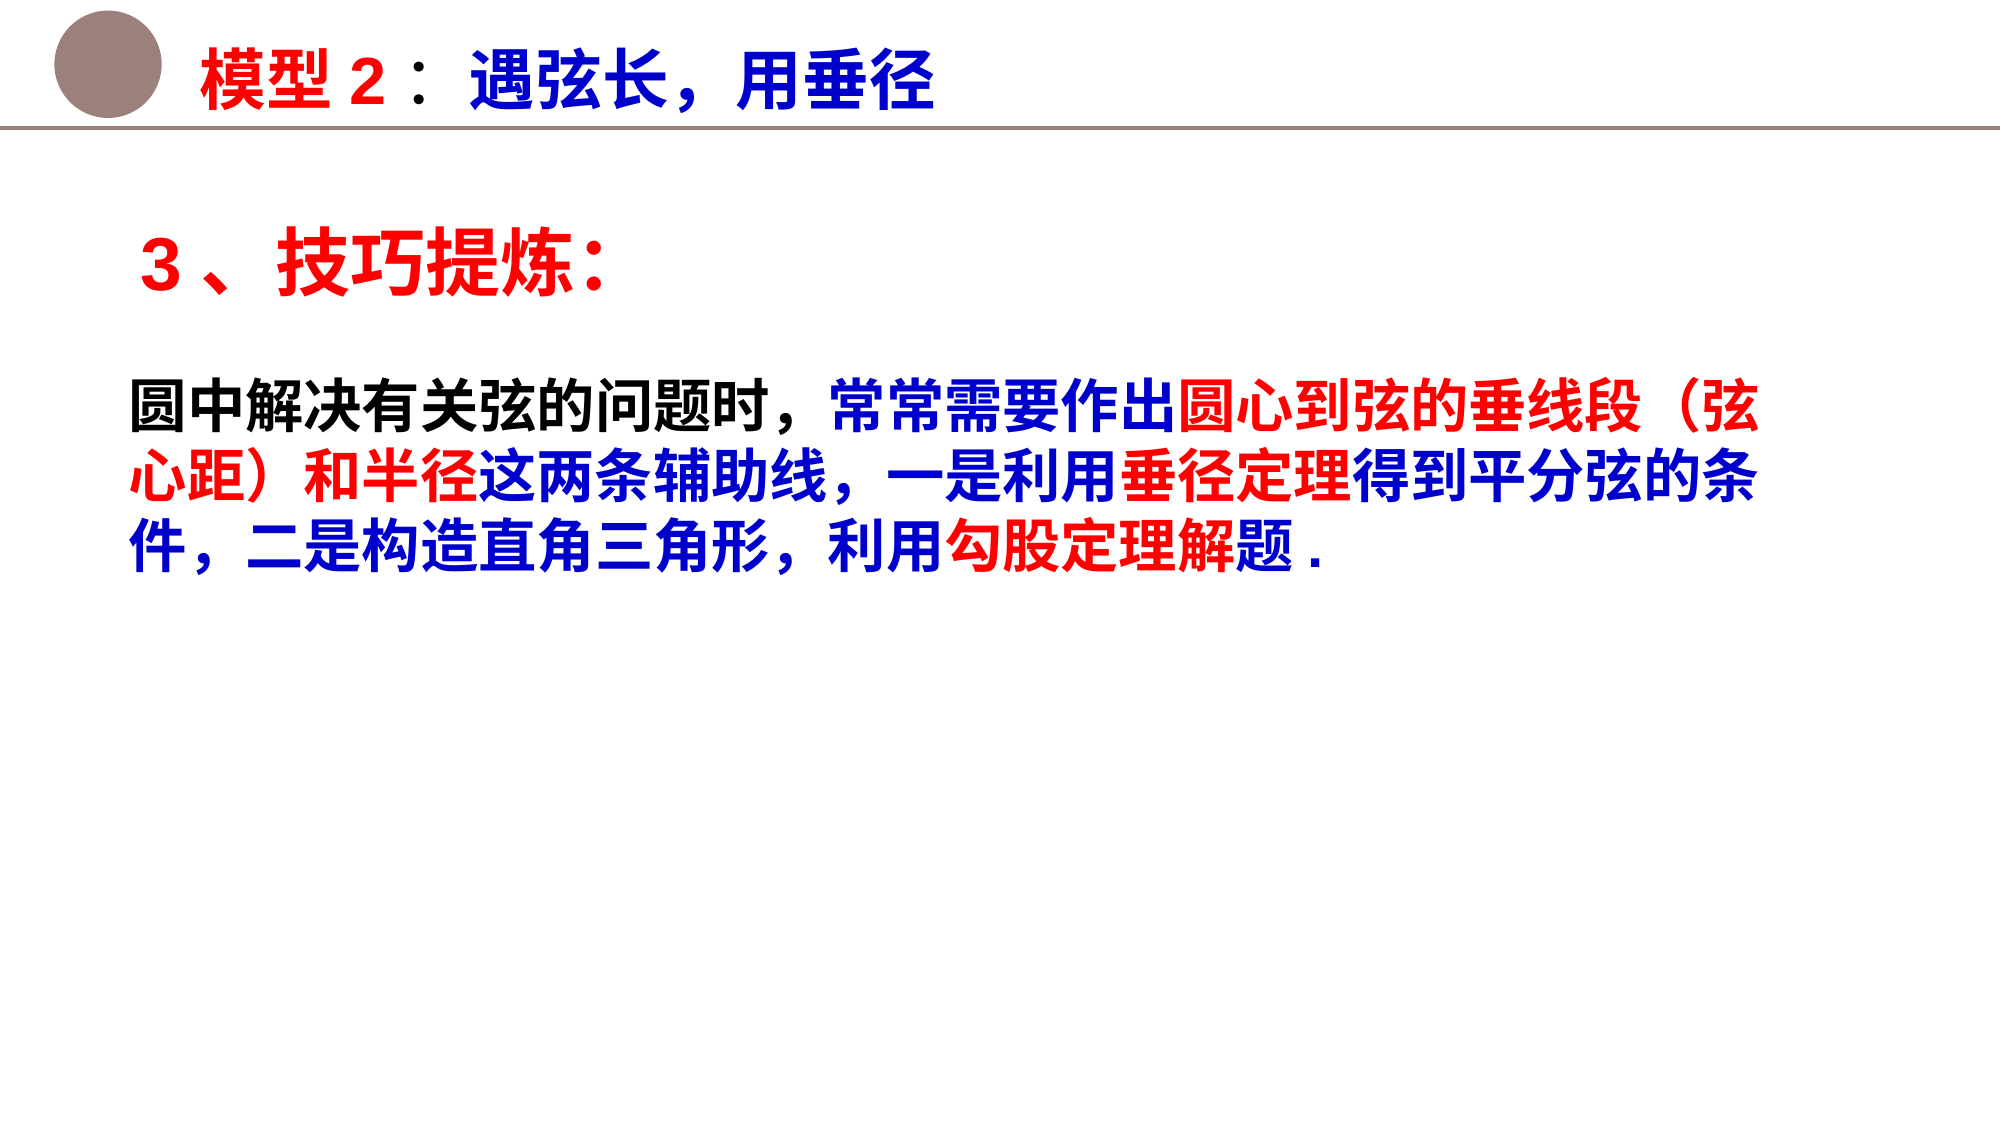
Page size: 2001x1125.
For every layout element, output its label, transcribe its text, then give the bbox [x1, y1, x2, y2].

text_box [53, 9, 163, 119]
text_box 3、技巧提炼： [125, 208, 1201, 313]
text_box 圆中解决有关弦的问题时，常常需要作出圆心到弦的垂线段（弦心距）和半径这两条辅助线，一是利用垂径定理得到平分弦的条件，二是构造直角三角形，利用勾股定理解题. [114, 361, 1804, 587]
text_box 模型2：遇弦长，用垂径 [184, 30, 1319, 126]
